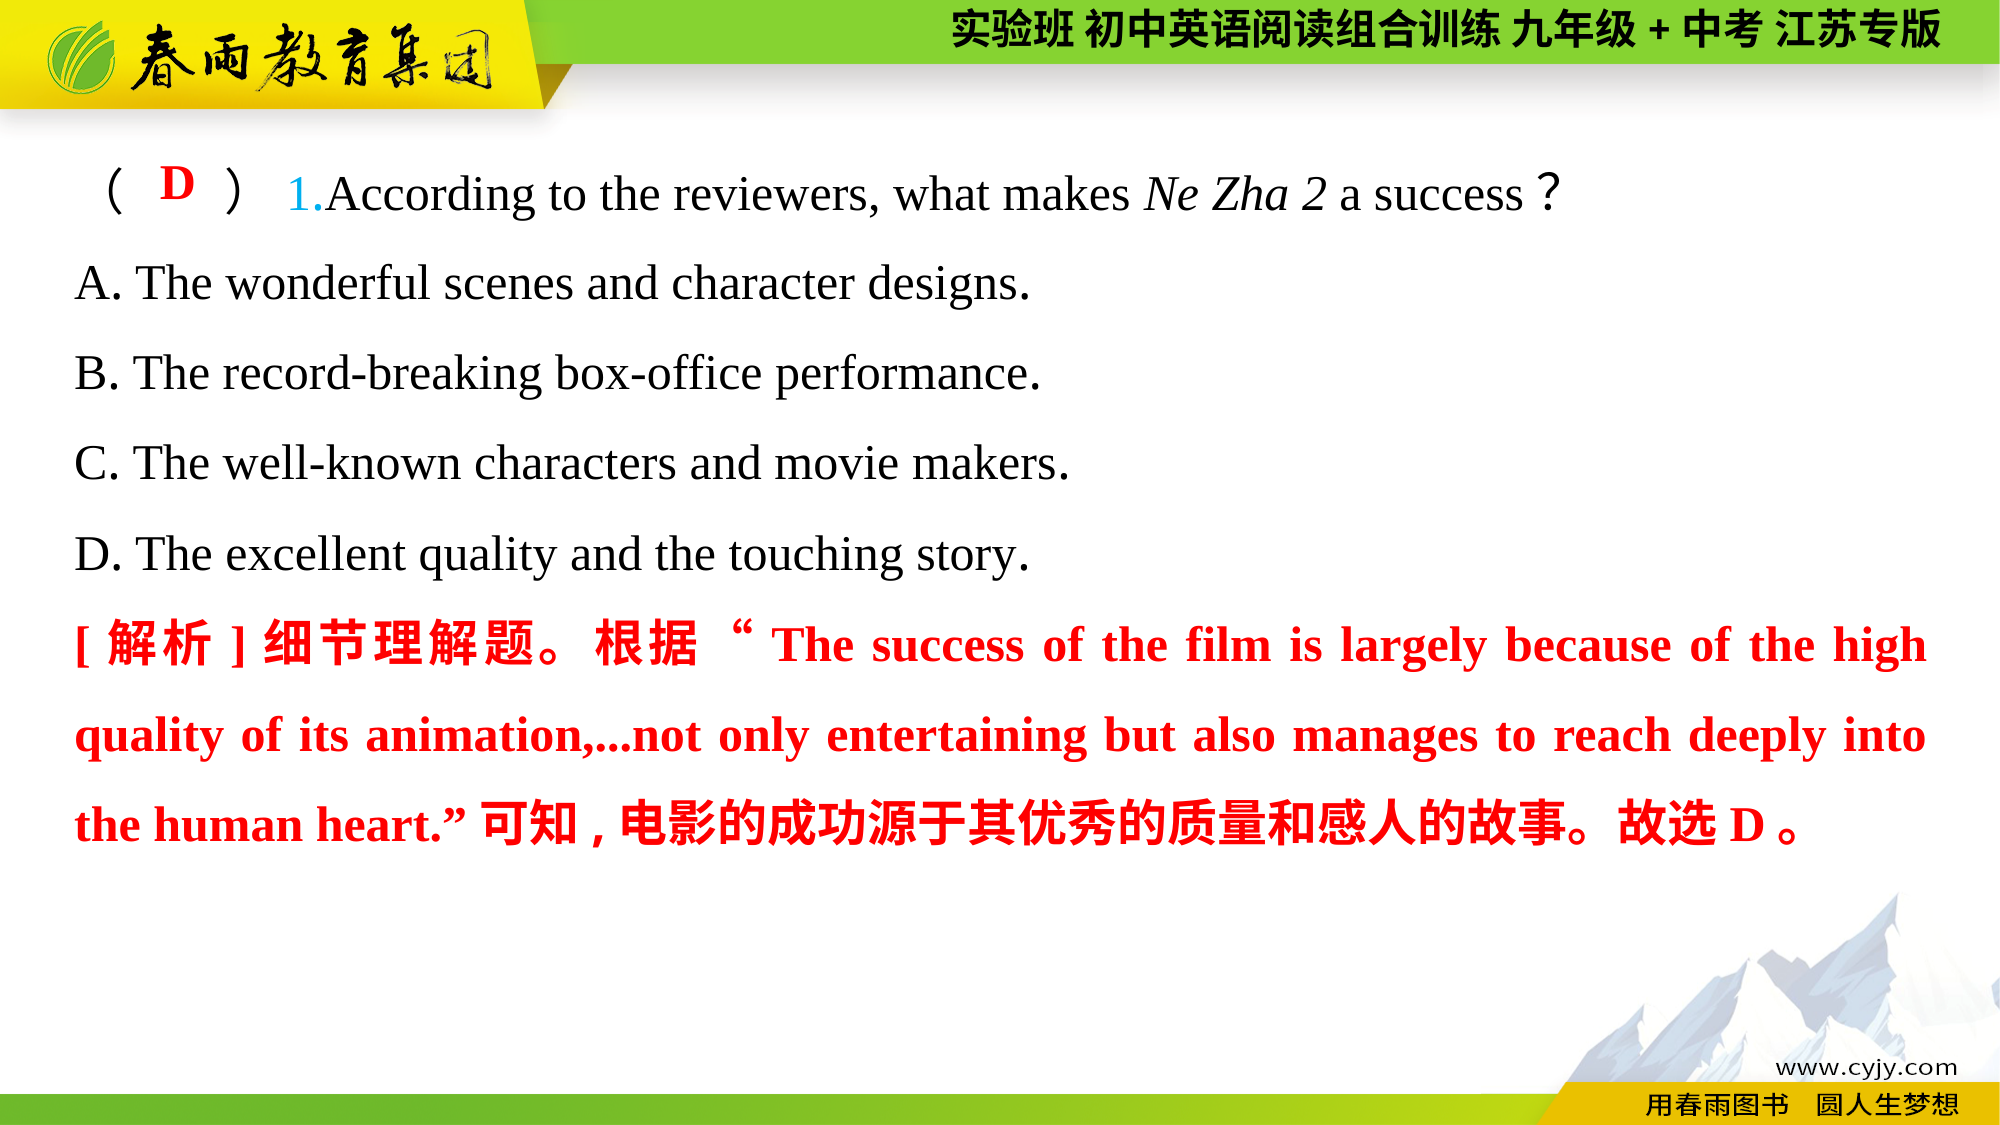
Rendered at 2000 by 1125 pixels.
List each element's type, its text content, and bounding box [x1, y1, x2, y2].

picture [0, 0, 2000, 1125]
text_box D [145, 141, 212, 217]
list （ ）1.According to the reviewers, what makes Ne Zha 2 a success？ A. The wonderful scenes and character designs. B. The record-breaking box-office performance. C. The well-known characters and movie makers. D. The excellent quality and the touching story. [59, 122, 1944, 574]
text_box [解析]细节理解题。根据“The success of the film is largely because of the high quality of its animation,...not only entertaining but also manages to reach deeply into the human heart.”可知,电影的成功源于其优秀的质量和感人的故事。故选D。 [59, 574, 1944, 860]
